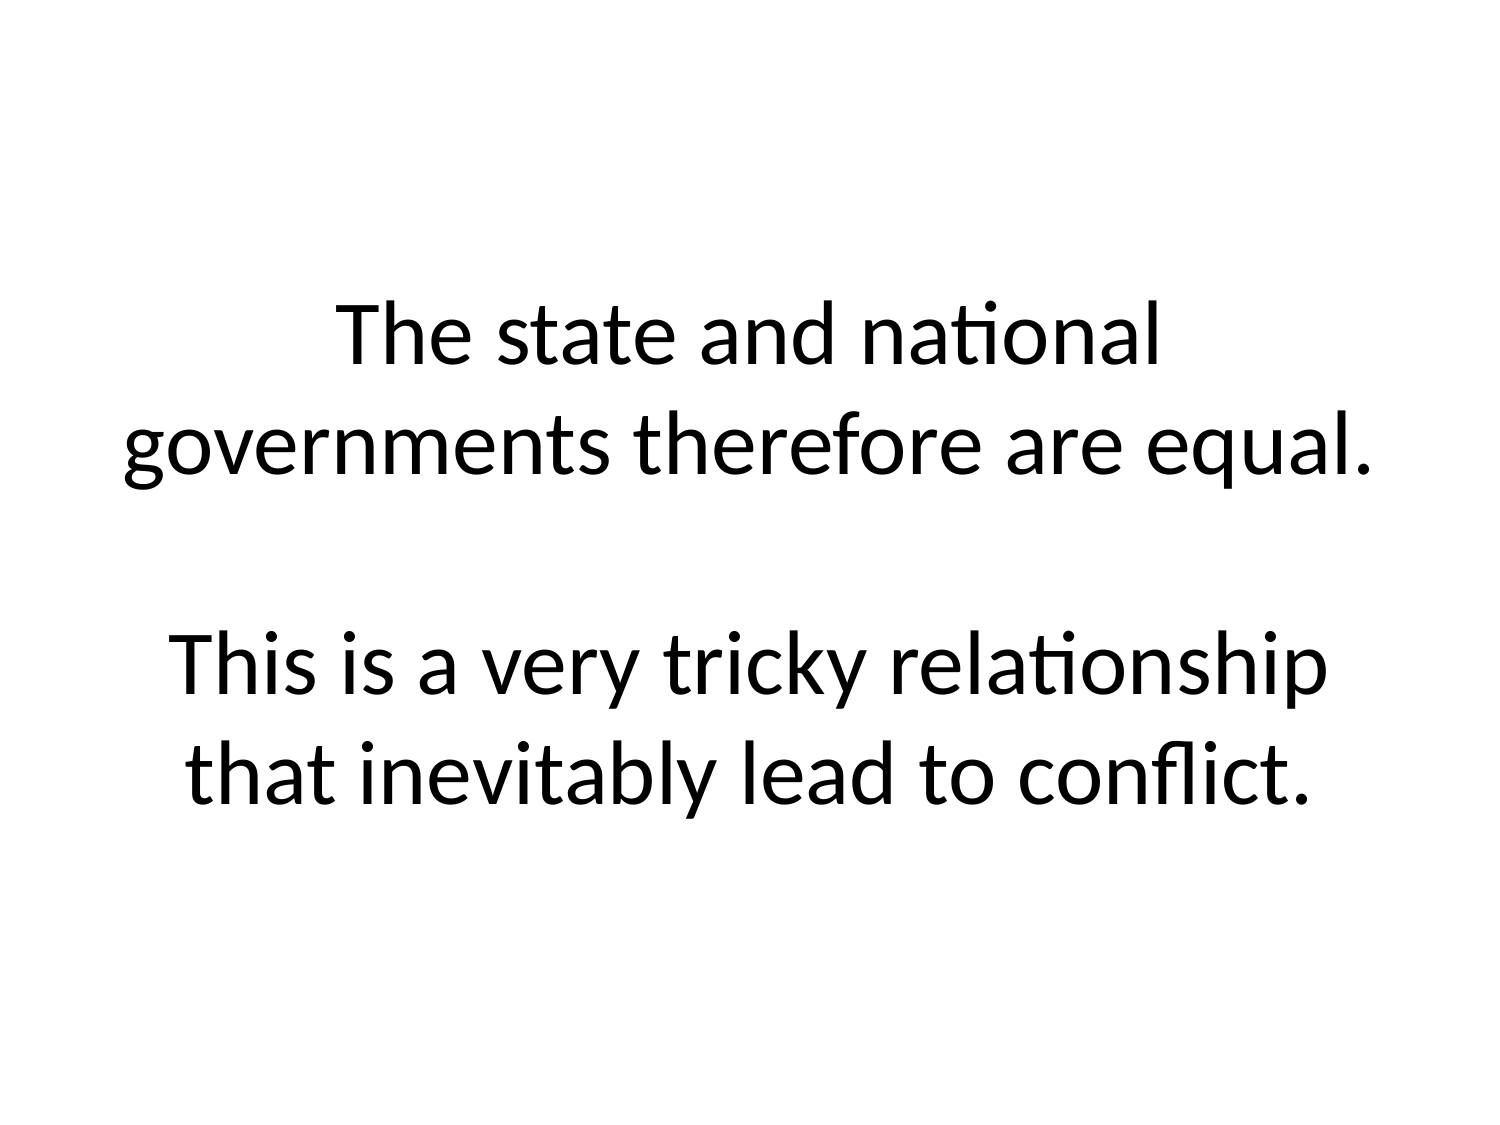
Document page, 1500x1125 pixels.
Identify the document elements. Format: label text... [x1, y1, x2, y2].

title The state and national governments therefore are equal. This is a very tricky relationship that inevitably lead to conflict. [74, 44, 1426, 1051]
